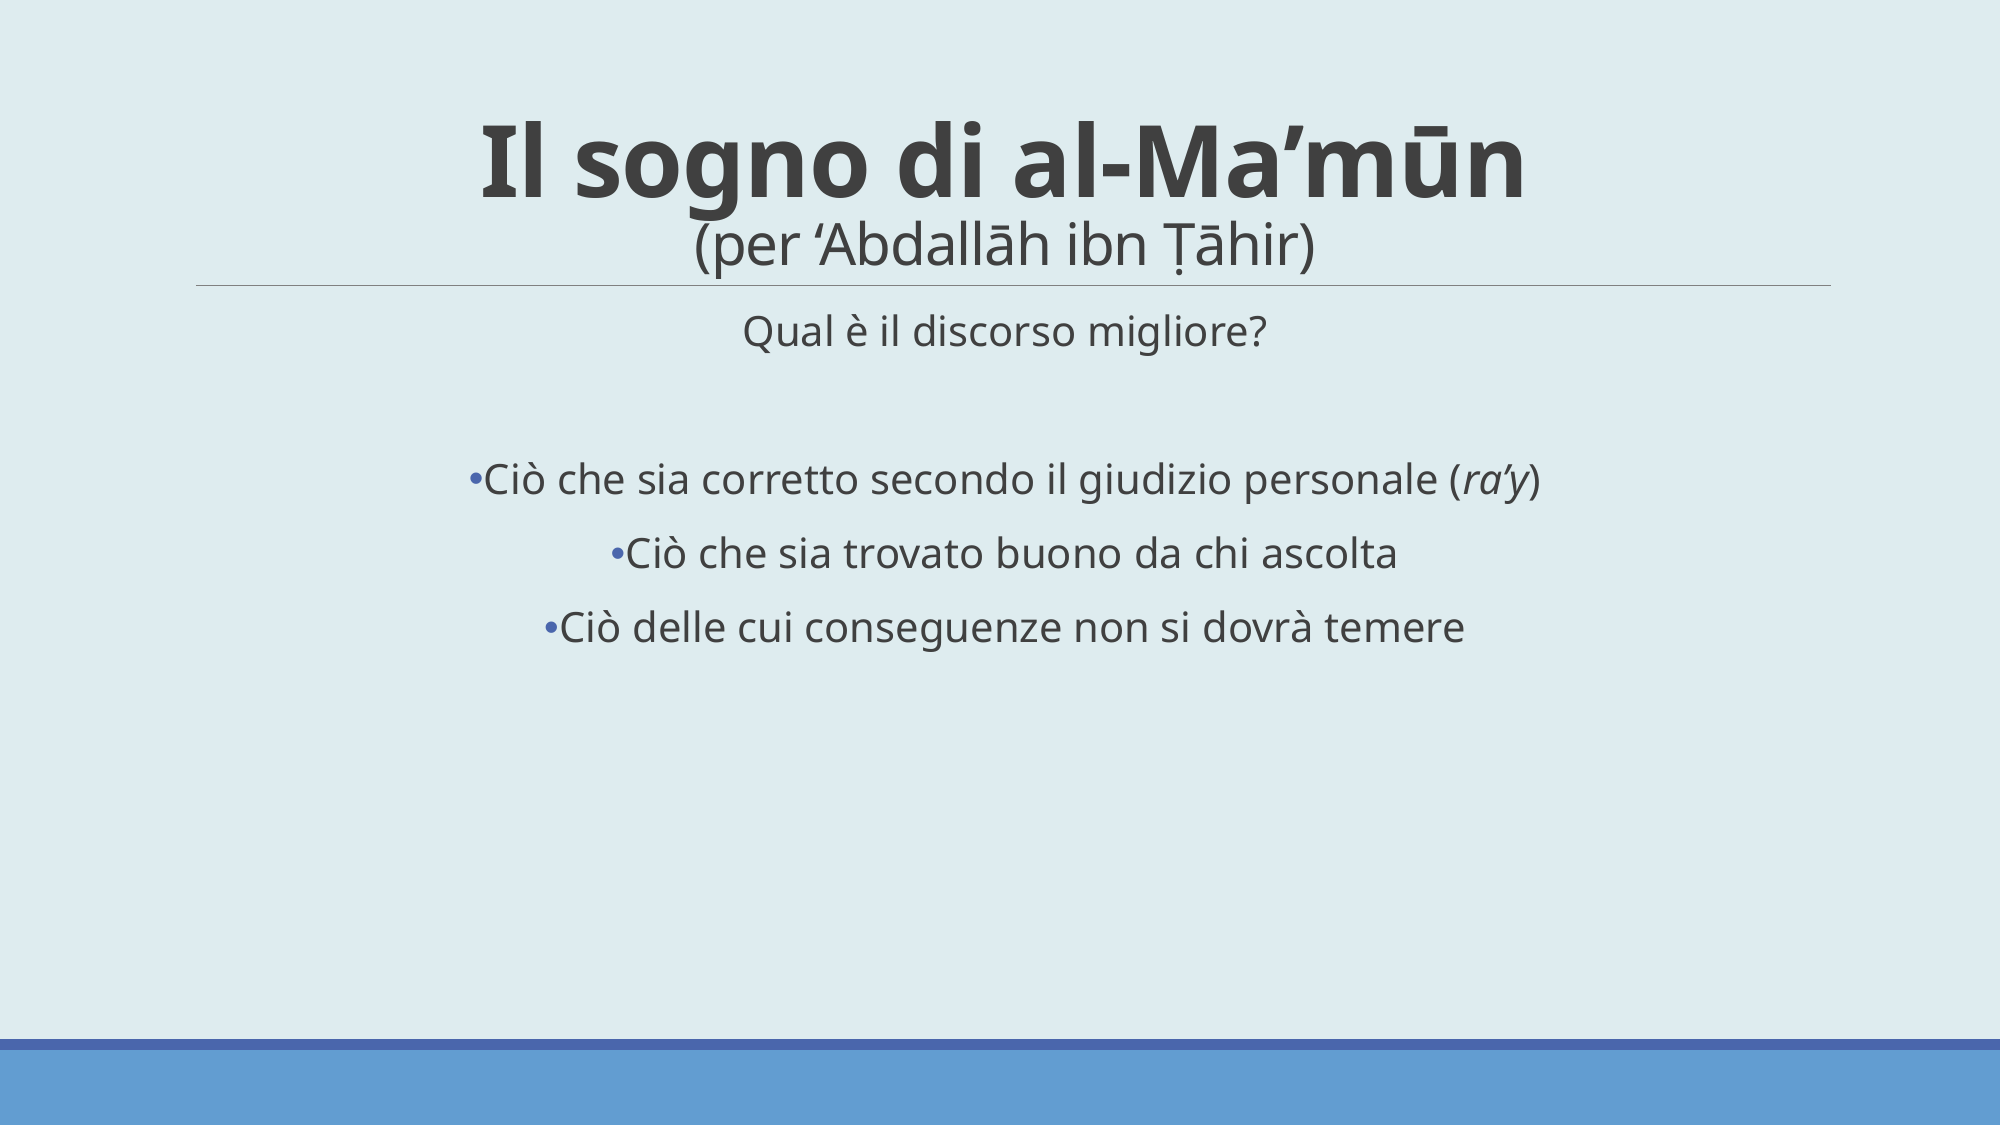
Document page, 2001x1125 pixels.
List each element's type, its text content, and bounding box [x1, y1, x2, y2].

list Qual è il discorso migliore? Ciò che sia corretto secondo il giudizio personale (ra’y) Ciò che sia trovato buono da chi ascolta Ciò delle cui conseguenze non si dovrà temere [180, 302, 1830, 963]
title Il sogno di al-Ma’mūn (per ‘Abdallāh ibn Ṭāhir) [180, 47, 1830, 285]
